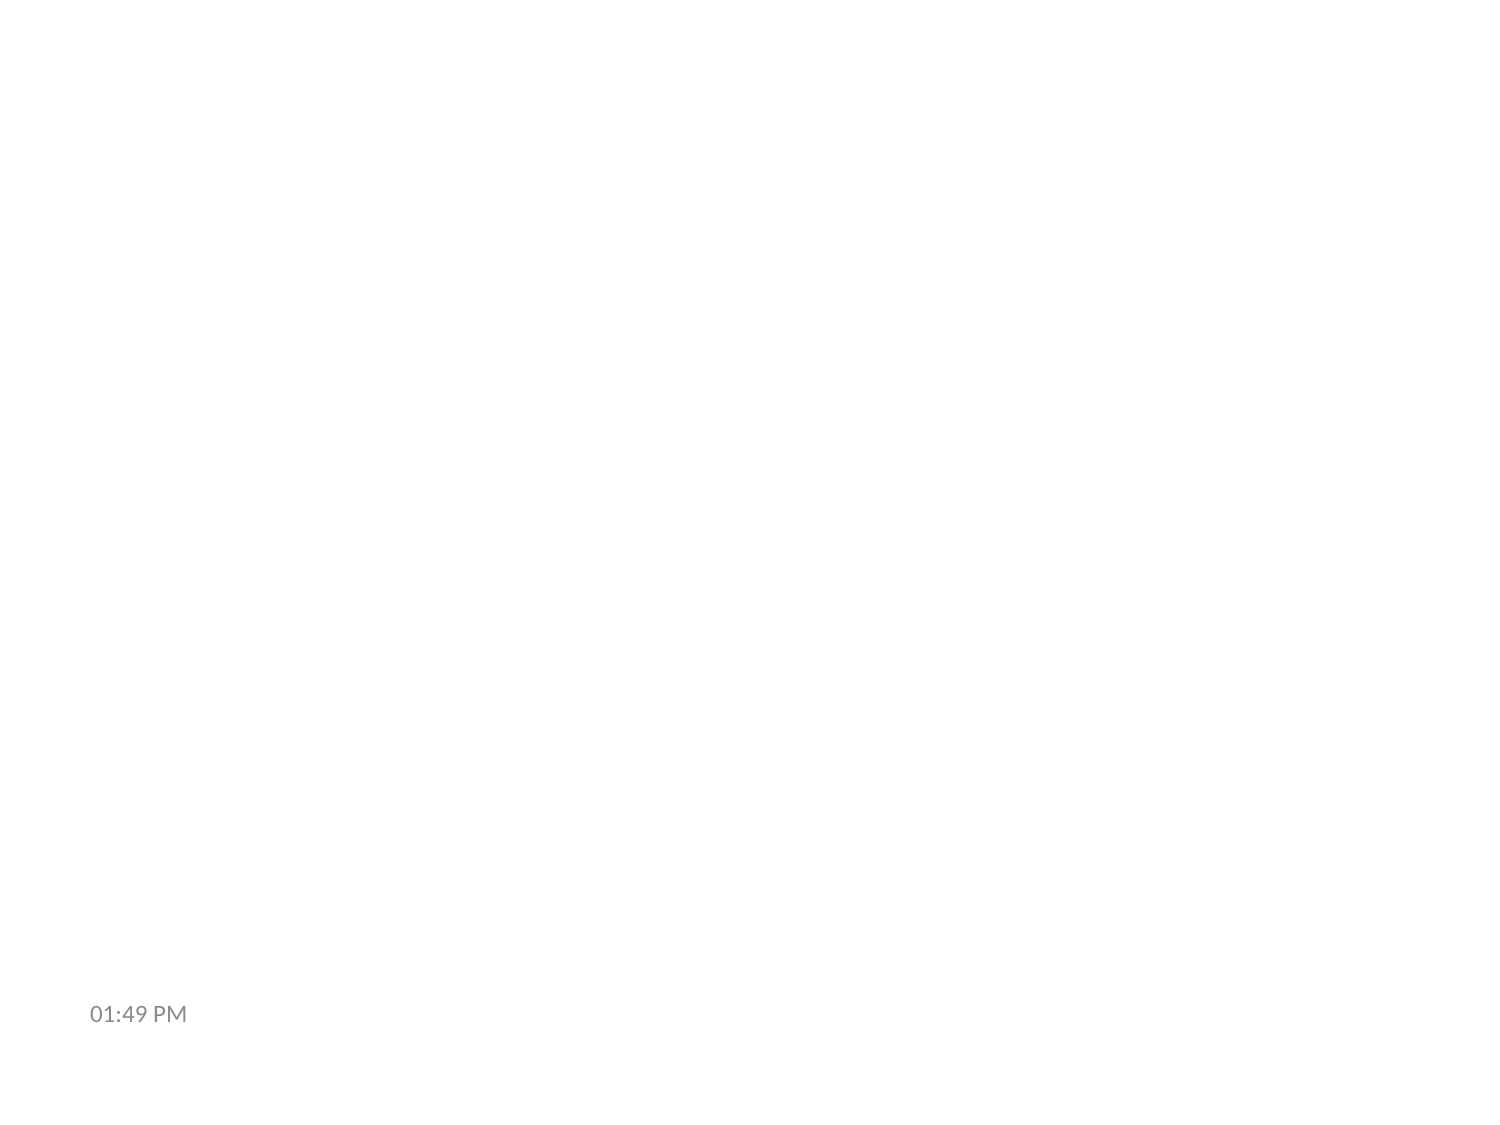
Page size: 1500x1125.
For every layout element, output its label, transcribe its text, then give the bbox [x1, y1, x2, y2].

text_box 3:35 PM [75, 982, 425, 1043]
